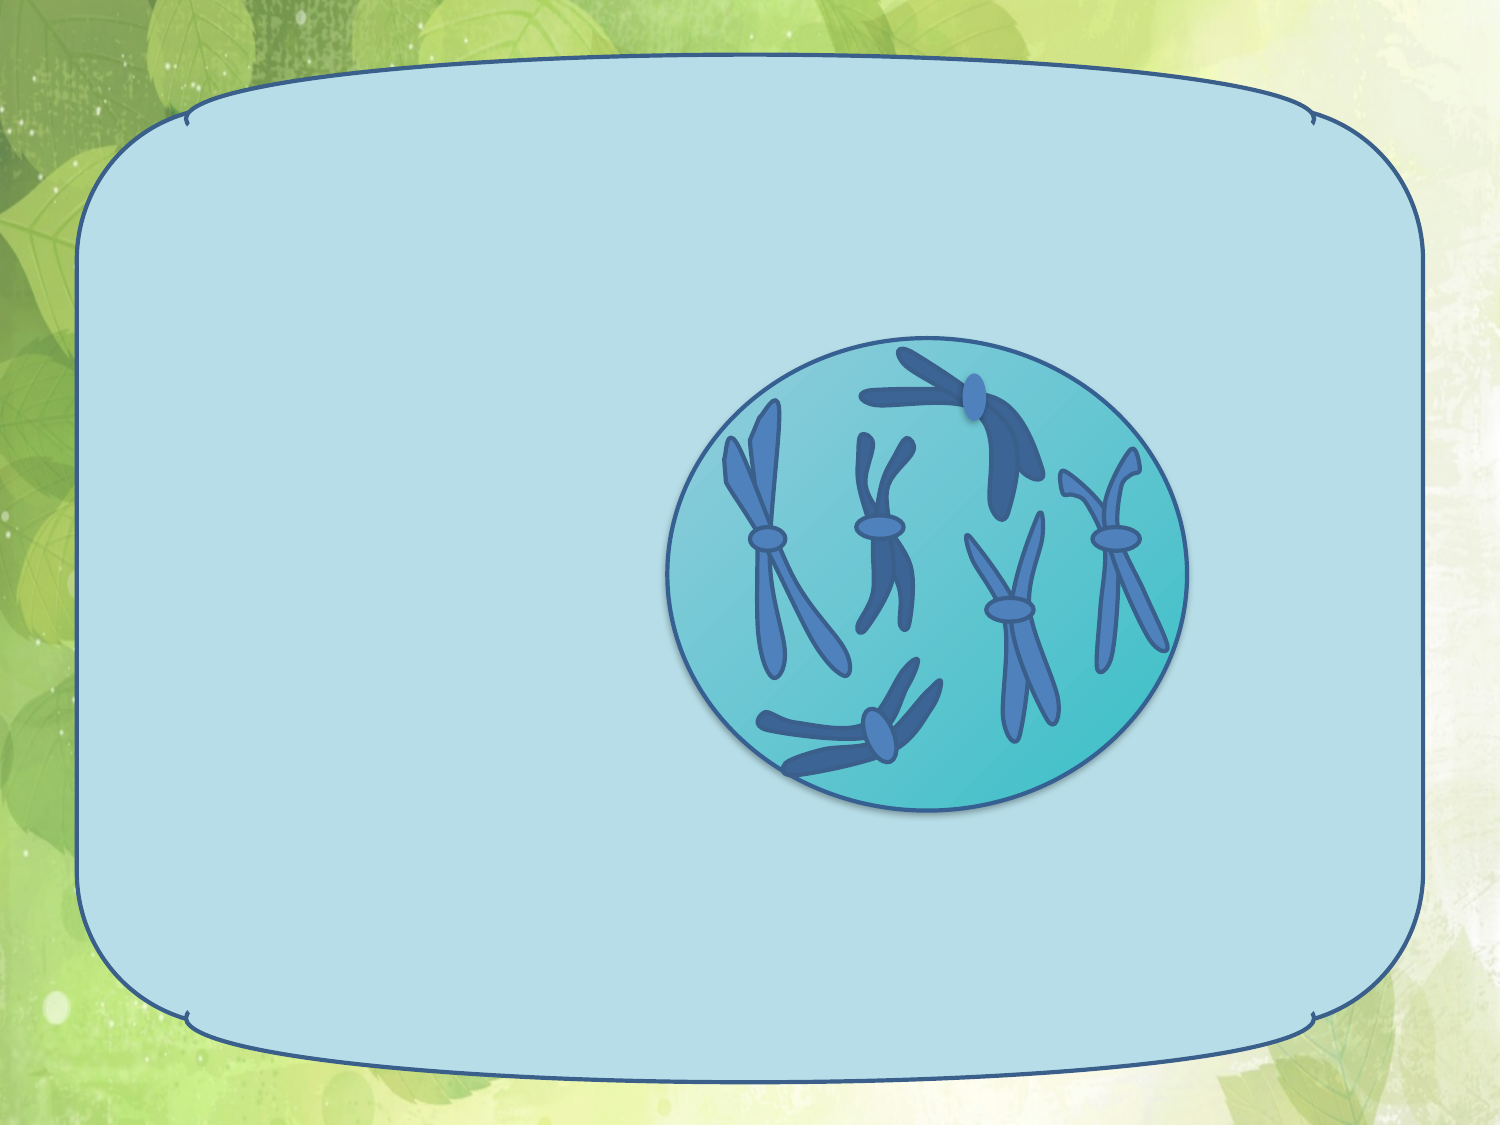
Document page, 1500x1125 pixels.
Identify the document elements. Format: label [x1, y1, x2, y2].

text_box [76, 54, 1424, 1083]
